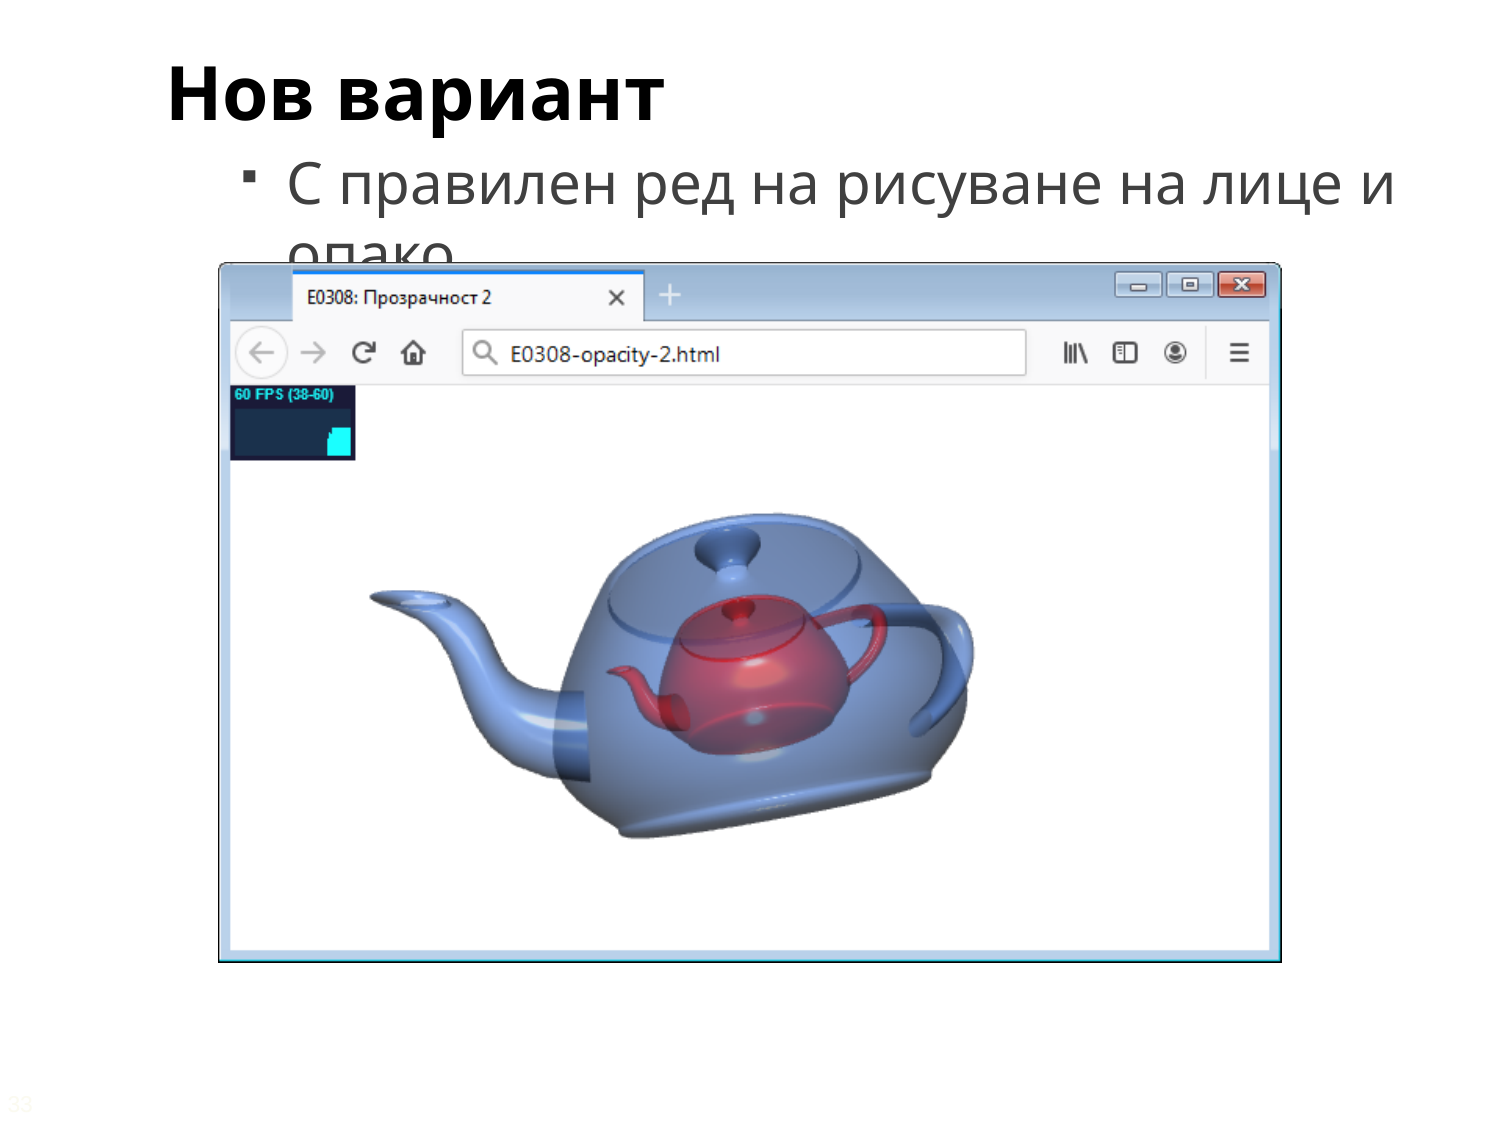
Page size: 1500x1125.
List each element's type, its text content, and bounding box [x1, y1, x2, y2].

picture [218, 262, 1282, 963]
list Нов вариант С правилен ред на рисуване на лице и опако [150, 37, 1488, 1113]
